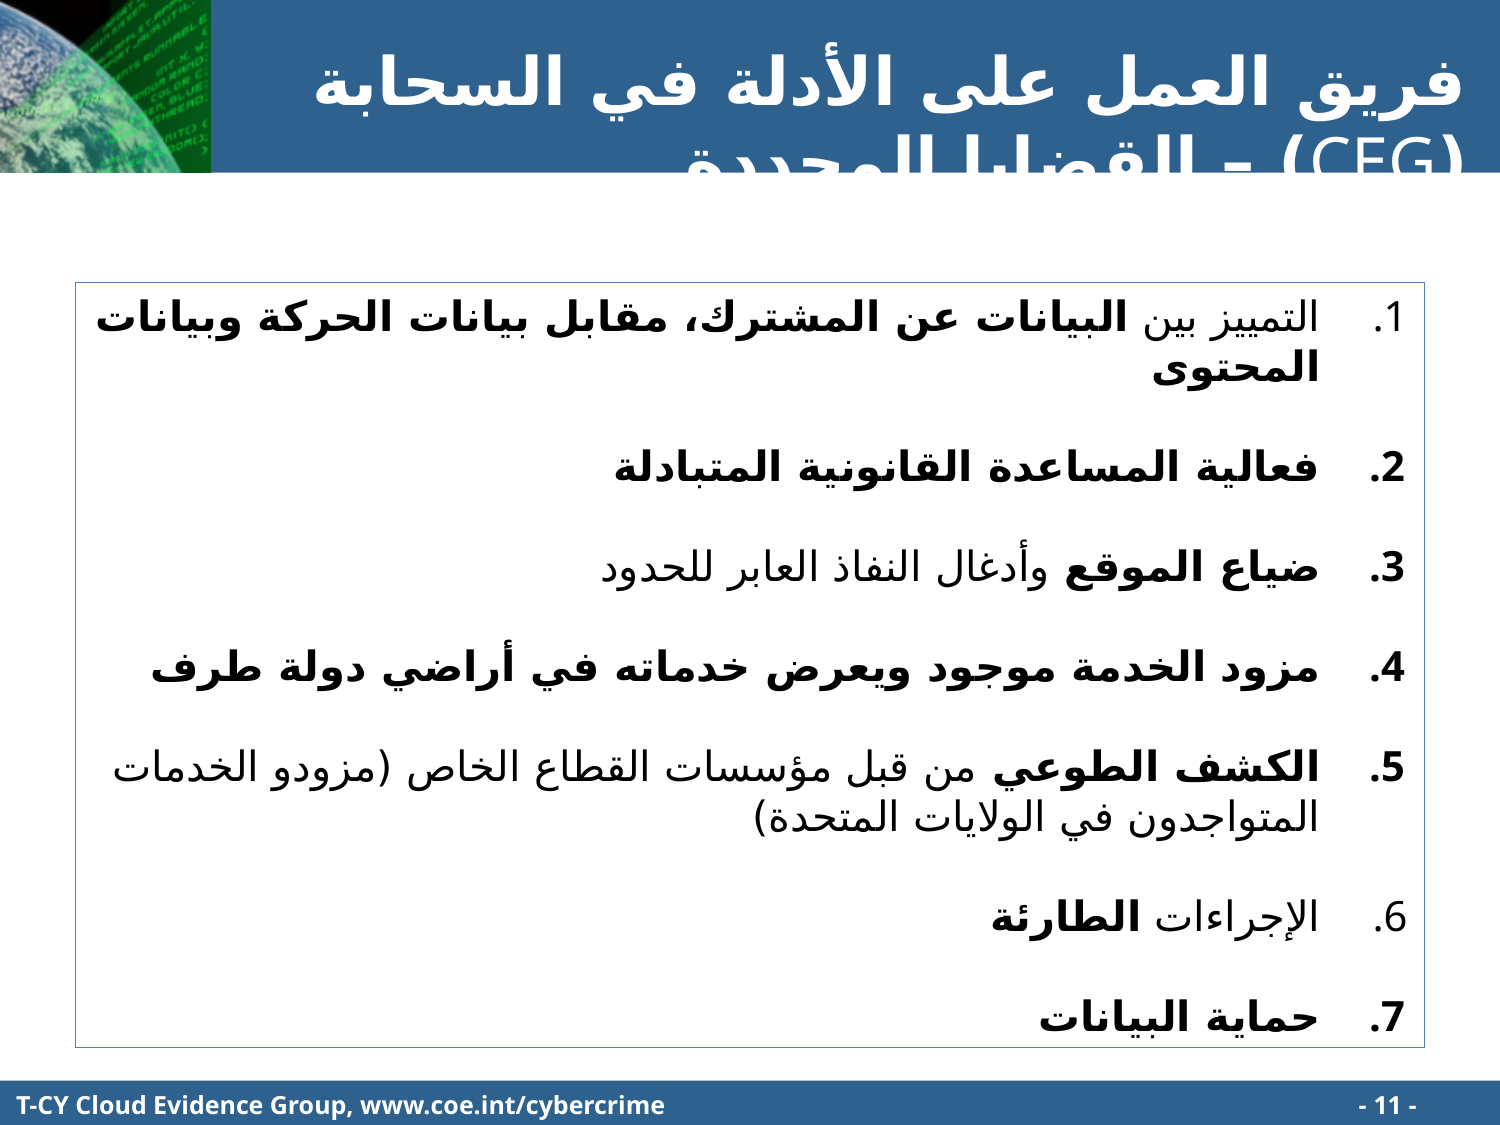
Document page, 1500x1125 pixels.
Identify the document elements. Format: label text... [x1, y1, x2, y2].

text_box [0, 1079, 1500, 1125]
picture [0, 0, 212, 173]
text_box فريق العمل على الأدلة في السحابة (CEG) – القضايا المحددة [230, 31, 1483, 206]
text_box [214, 0, 1500, 175]
text_box T-CY Cloud Evidence Group, www.coe.int/cybercrime - 11 - [1, 1082, 1500, 1125]
list التمييز بين البيانات عن المشترك، مقابل بيانات الحركة وبيانات المحتوى فعالية المساعدة القانونية المتبادلة ضياع الموقع وأدغال النفاذ العابر للحدود مزود الخدمة موجود ويعرض خدماته في أراضي دولة طرف الكشف الطوعي من قبل مؤسسات القطاع الخاص (مزودو الخدمات المتواجدون في الولايات المتحدة) الإجراءات الطارئة حماية البيانات [75, 282, 1425, 1048]
